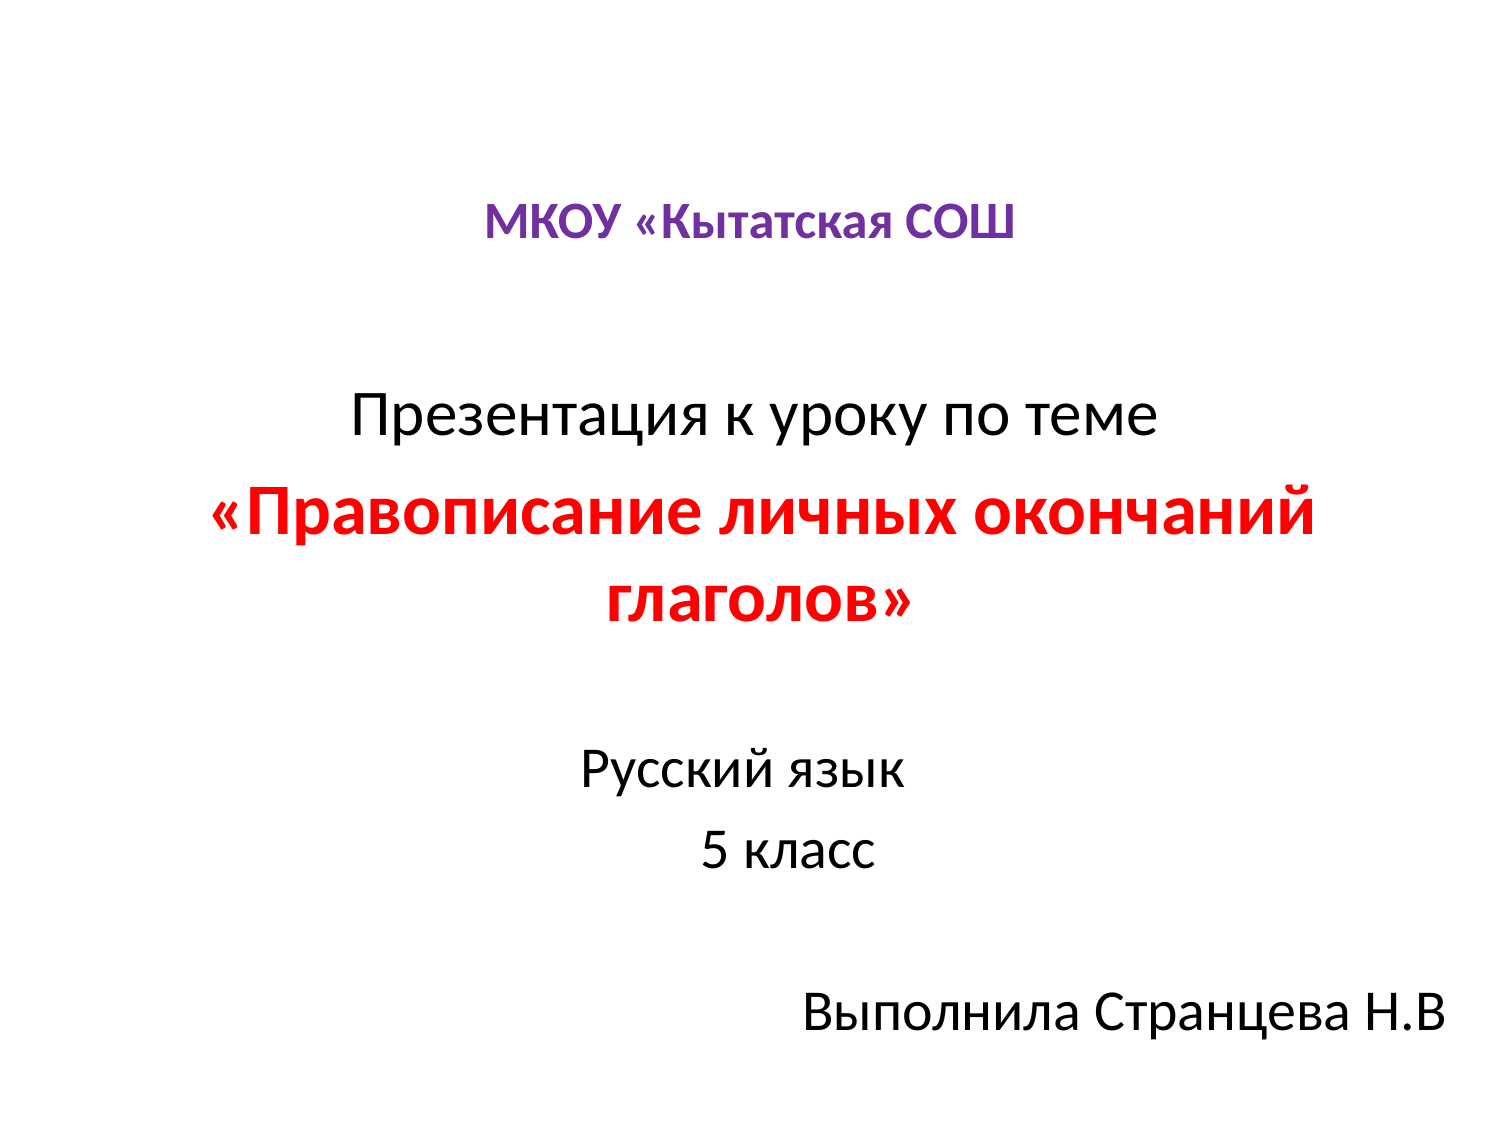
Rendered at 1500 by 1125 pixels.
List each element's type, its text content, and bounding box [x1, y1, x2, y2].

subtitle Презентация к уроку по теме «Правописание личных окончаний глаголов» Русский язык 5 класс Выполнила Странцева Н.В [62, 362, 1463, 1050]
title МКОУ «Кытатская СОШ [112, 99, 1388, 350]
